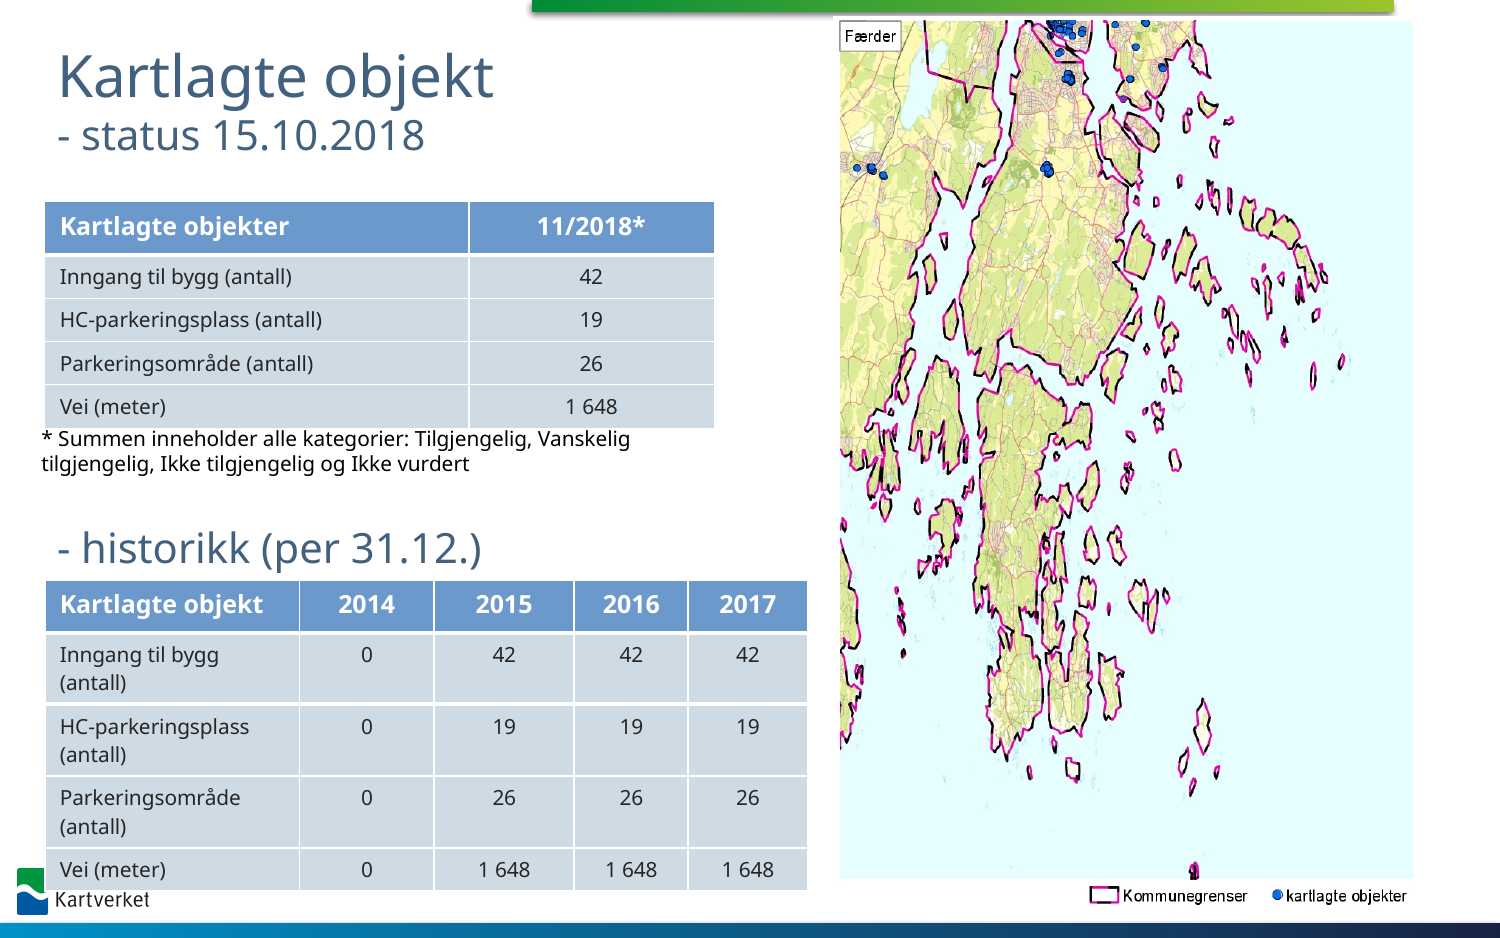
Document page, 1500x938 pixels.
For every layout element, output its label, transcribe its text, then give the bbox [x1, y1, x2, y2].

table_cell Vei (meter) [45, 385, 468, 417]
table_header 2017 [689, 581, 807, 631]
table_cell 42 [689, 635, 807, 702]
text_box Kartlagte objekt - status 15.10.2018 [42, 24, 828, 167]
table_cell 0 [300, 635, 433, 702]
text_box - historikk (per 31.12.) [42, 496, 828, 580]
table_header 2016 [575, 581, 687, 631]
table_cell Vei (meter) [46, 849, 299, 890]
table_cell 26 [575, 777, 687, 847]
table_cell 0 [300, 777, 433, 847]
table_cell Inngang til bygg (antall) [45, 257, 468, 298]
table_cell HC-parkeringsplass (antall) [46, 706, 299, 775]
table_cell Inngang til bygg (antall) [46, 635, 299, 702]
table_cell 26 [435, 777, 573, 847]
table_header Kartlagte objekter [45, 202, 468, 253]
table_cell 19 [435, 706, 573, 775]
table_cell 19 [689, 706, 807, 775]
table_header 11/2018* [470, 202, 714, 253]
table_cell 42 [575, 635, 687, 702]
table_cell 19 [575, 706, 687, 775]
table_header Kartlagte objekt [46, 581, 299, 631]
table_cell 26 [689, 777, 807, 847]
table_cell 19 [470, 299, 714, 341]
table_cell Parkeringsområde (antall) [45, 342, 468, 384]
table_cell HC-parkeringsplass (antall) [45, 299, 468, 341]
table_cell 1 648 [689, 849, 807, 890]
table_cell 42 [435, 635, 573, 702]
table_cell 26 [470, 342, 714, 384]
table_header 2014 [300, 581, 433, 631]
table_cell 1 648 [435, 849, 573, 890]
table_cell 0 [300, 849, 433, 890]
table_cell 42 [470, 257, 714, 298]
table_cell 0 [300, 706, 433, 775]
picture [833, 16, 1419, 913]
text_box * Summen inneholder alle kategorier: Tilgjengelig, Vanskelig tilgjengelig, Ikke tilgjengelig og Ikke vurdert [26, 417, 711, 483]
table_header 2015 [435, 581, 573, 631]
table_cell Parkeringsområde (antall) [46, 777, 299, 847]
table_cell 1 648 [470, 385, 714, 428]
table_cell 1 648 [575, 849, 687, 890]
